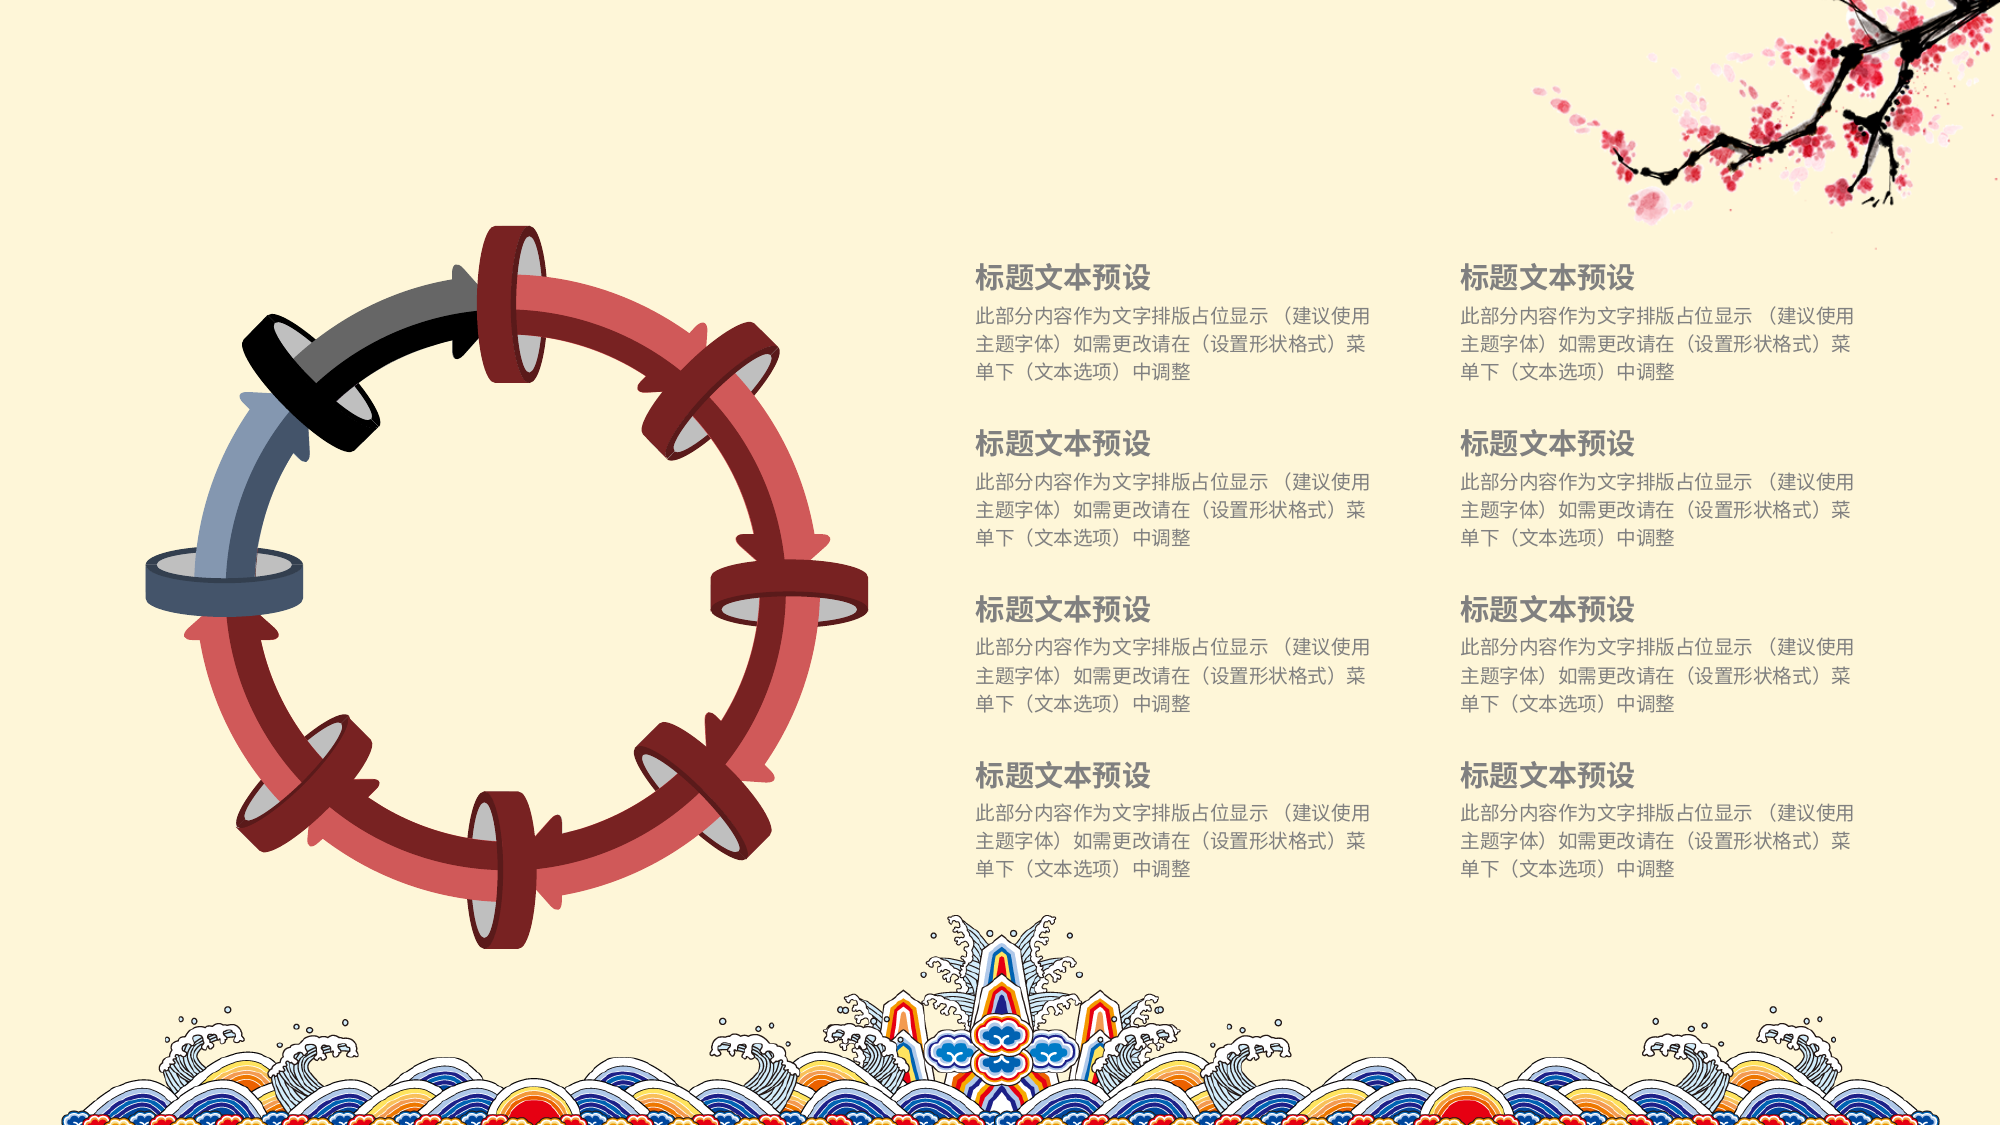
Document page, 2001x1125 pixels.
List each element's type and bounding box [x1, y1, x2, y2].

text_box [975, 258, 1384, 387]
text_box [1460, 589, 1869, 719]
text_box [975, 423, 1384, 553]
text_box [1460, 258, 1869, 387]
text_box [145, 225, 868, 949]
text_box [975, 755, 1384, 884]
text_box [1460, 755, 1869, 884]
picture [1530, 0, 2000, 250]
text_box [975, 589, 1384, 719]
picture [0, 915, 2000, 1125]
text_box [1460, 423, 1869, 553]
